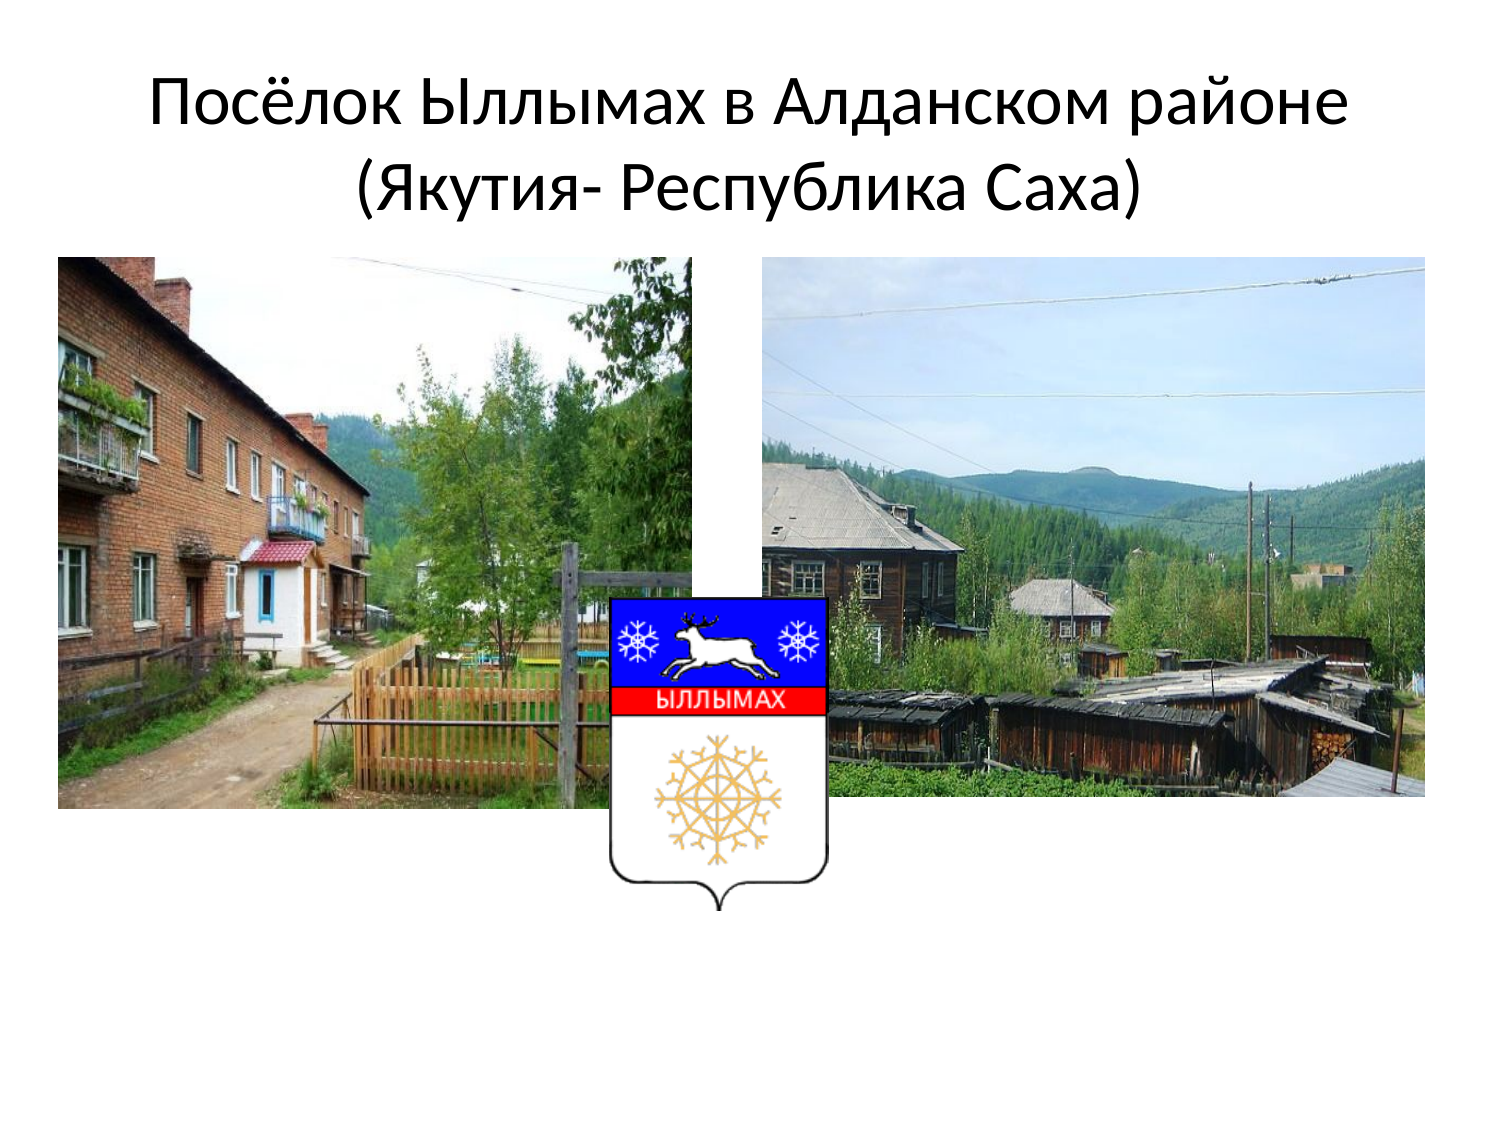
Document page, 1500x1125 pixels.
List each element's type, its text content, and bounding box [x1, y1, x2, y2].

picture [609, 597, 829, 911]
title Посёлок Ыллымах в Алданском районе (Якутия- Республика Саха) [75, 45, 1425, 233]
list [762, 257, 1426, 798]
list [58, 257, 692, 809]
